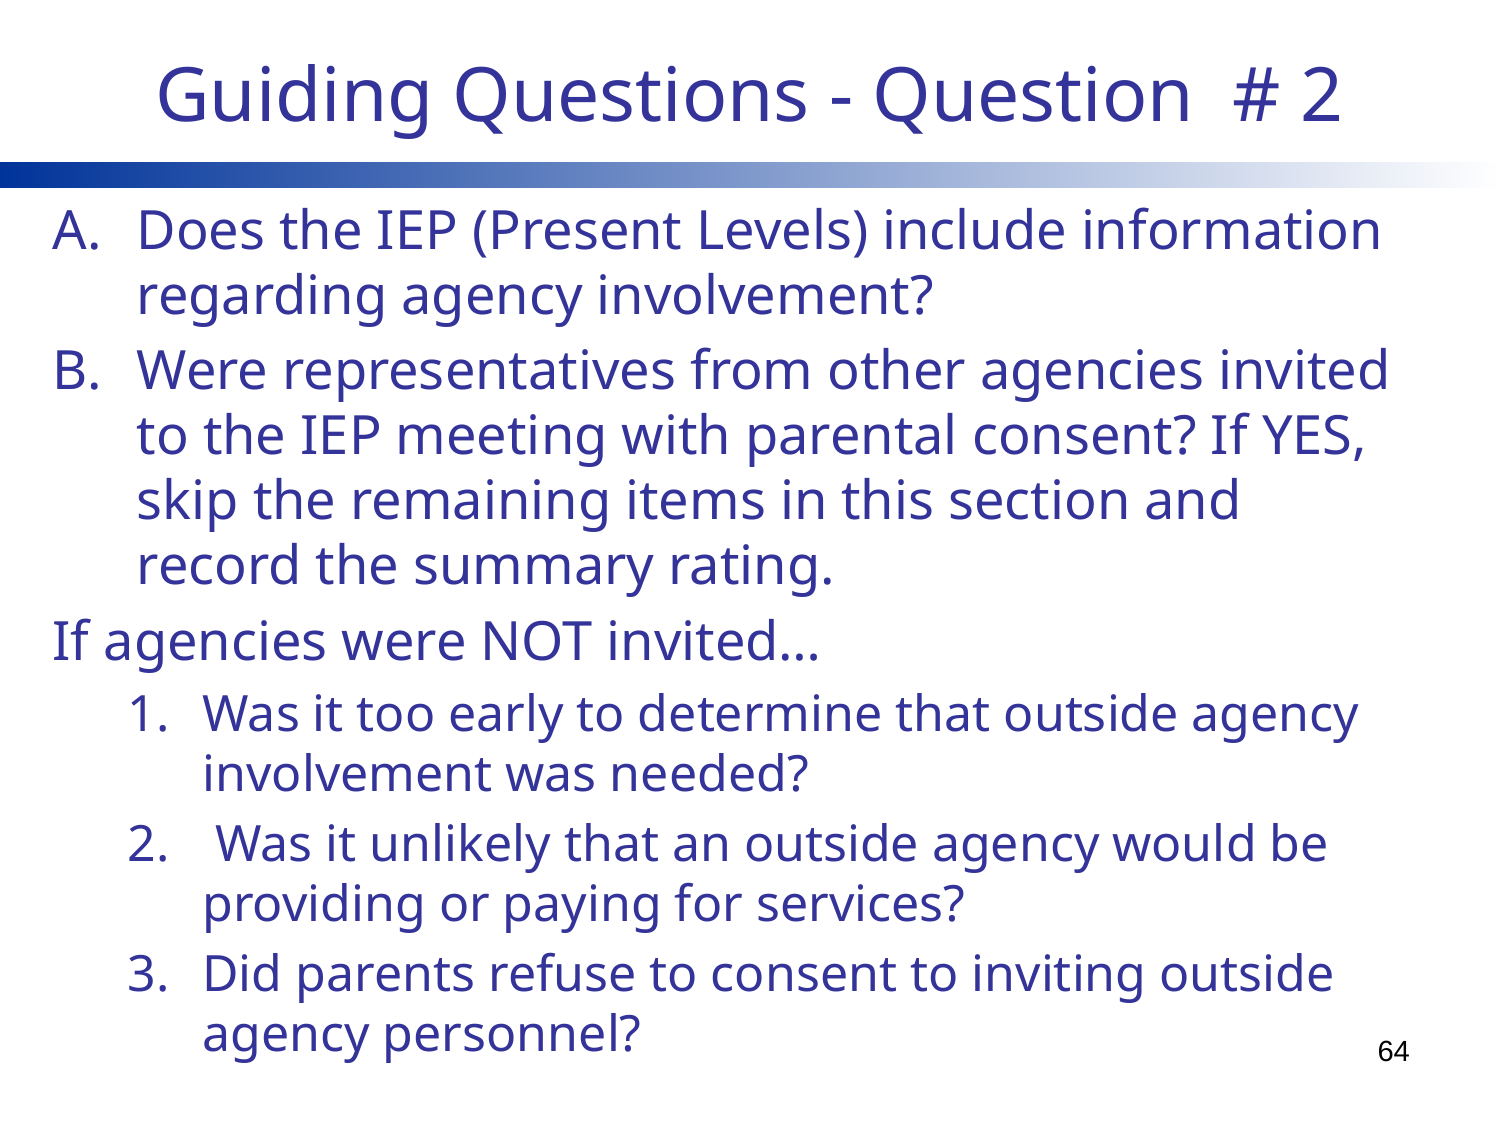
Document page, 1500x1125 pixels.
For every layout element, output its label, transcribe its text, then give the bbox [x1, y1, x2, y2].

list Does the IEP (Present Levels) include information regarding agency involvement? Were representatives from other agencies invited to the IEP meeting with parental consent? If YES, skip the remaining items in this section and record the summary rating. If agencies were NOT invited… Was it too early to determine that outside agency involvement was needed? Was it unlikely that an outside agency would be providing or paying for services? Did parents refuse to consent to inviting outside agency personnel? [37, 187, 1425, 1005]
slide_number 64 [1274, 1024, 1426, 1103]
title Guiding Questions - Question # 2 [75, 45, 1425, 138]
